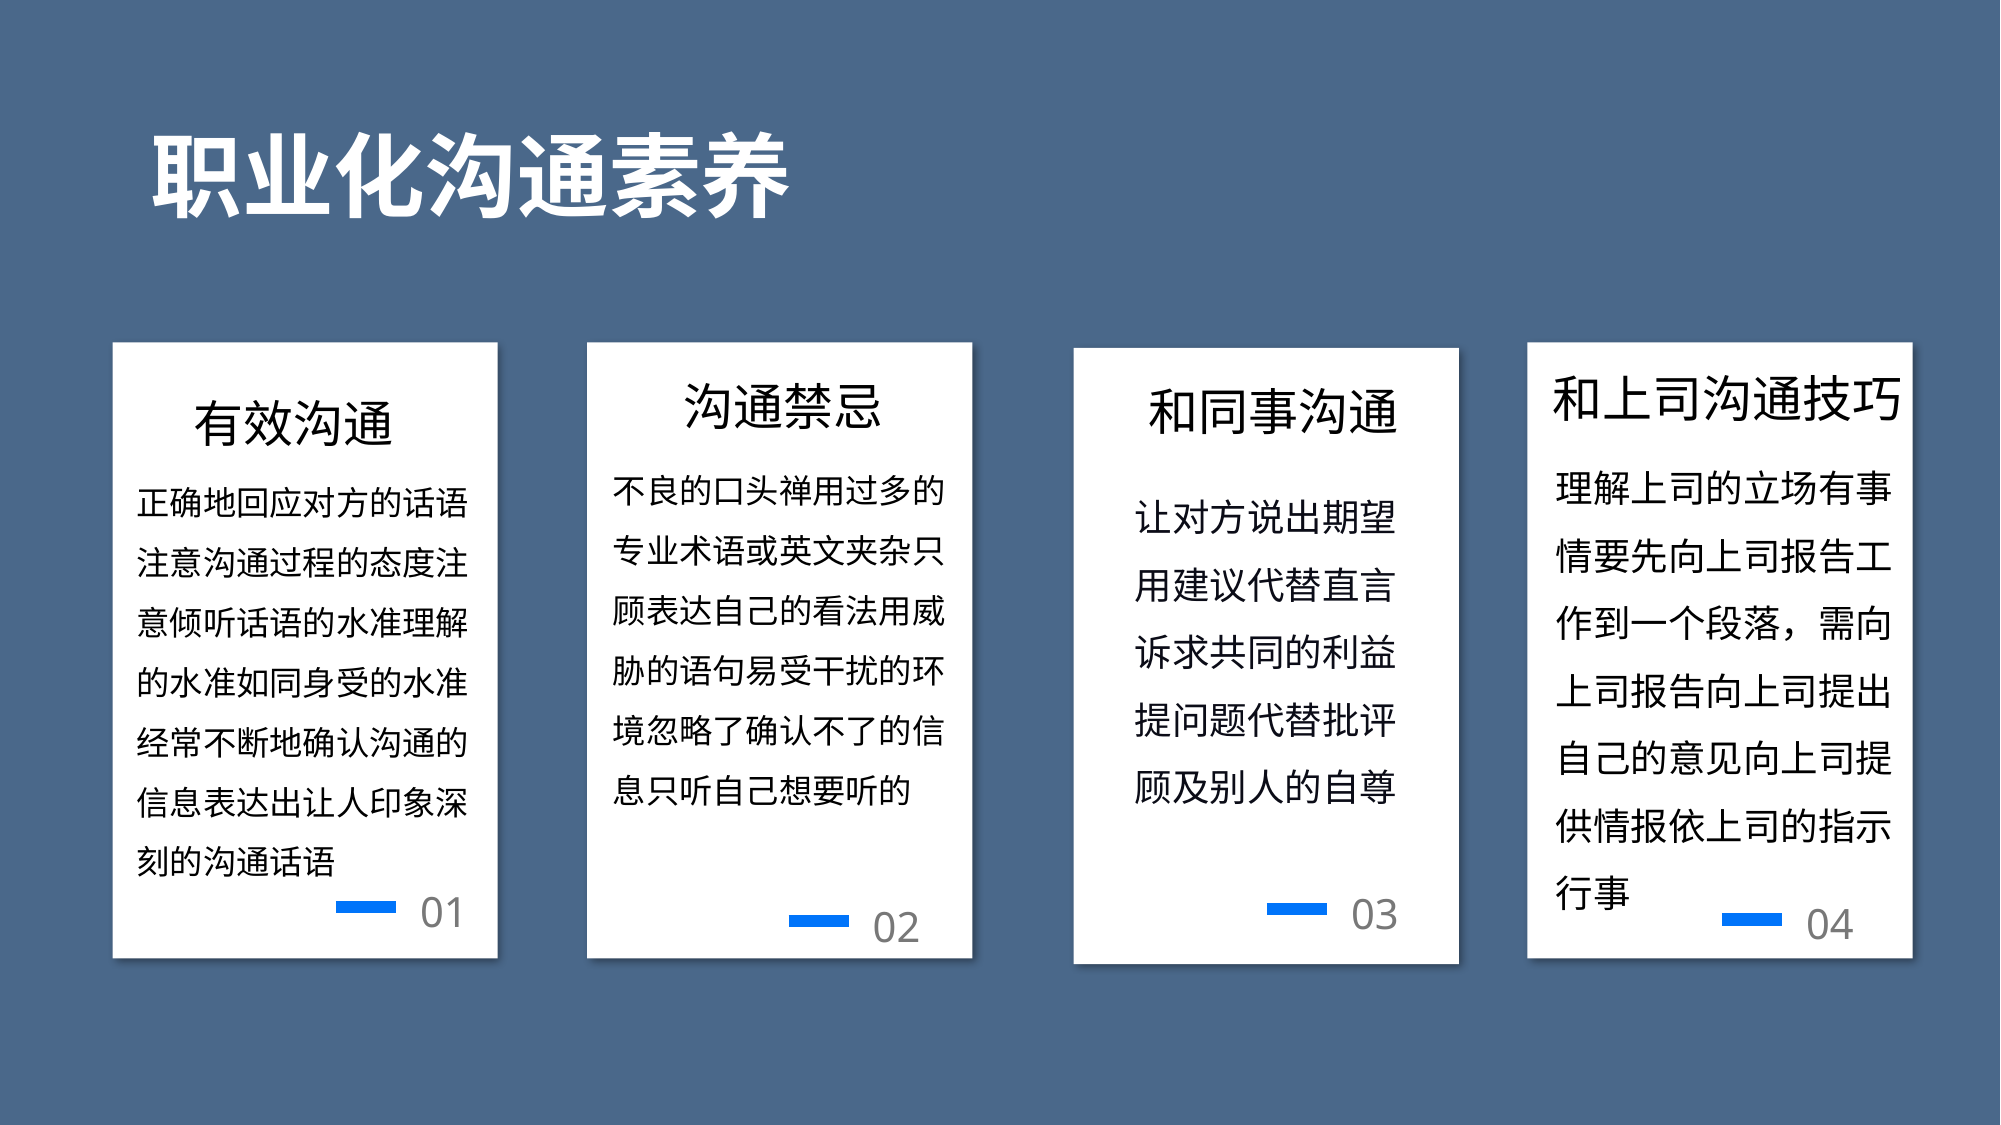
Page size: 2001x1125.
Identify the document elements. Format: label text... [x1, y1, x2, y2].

text_box [111, 341, 499, 959]
text_box [1526, 341, 1914, 959]
text_box 理解上司的立场有事情要先向上司报告工作到一个段落，需向上司报告向上司提出自己的意见向上司提供情报依上司的指示行事 [1541, 435, 1927, 923]
text_box 沟通禁忌 [668, 356, 899, 443]
text_box 职业化沟通素养 [135, 111, 808, 236]
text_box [788, 882, 938, 957]
text_box 不良的口头禅用过多的专业术语或英文夹杂只顾表达自己的看法用威胁的语句易受干扰的环境忽略了确认不了的信息只听自己想要听的 [598, 443, 983, 818]
text_box 让对方说出期望 用建议代替直言 诉求共同的利益 提问题代替批评 顾及别人的自尊 [1082, 464, 1450, 817]
text_box 和上司沟通技巧 [1538, 347, 1918, 435]
text_box 正确地回应对方的话语注意沟通过程的态度注意倾听话语的水准理解的水准如同身受的水准经常不断地确认沟通的信息表达出让人印象深刻的沟通话语 [121, 454, 507, 889]
text_box [1073, 347, 1460, 965]
text_box 有效沟通 [179, 372, 409, 454]
text_box [586, 341, 973, 959]
text_box 和同事沟通 [1133, 360, 1414, 448]
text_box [335, 868, 485, 942]
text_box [1266, 870, 1416, 944]
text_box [1721, 881, 1871, 955]
